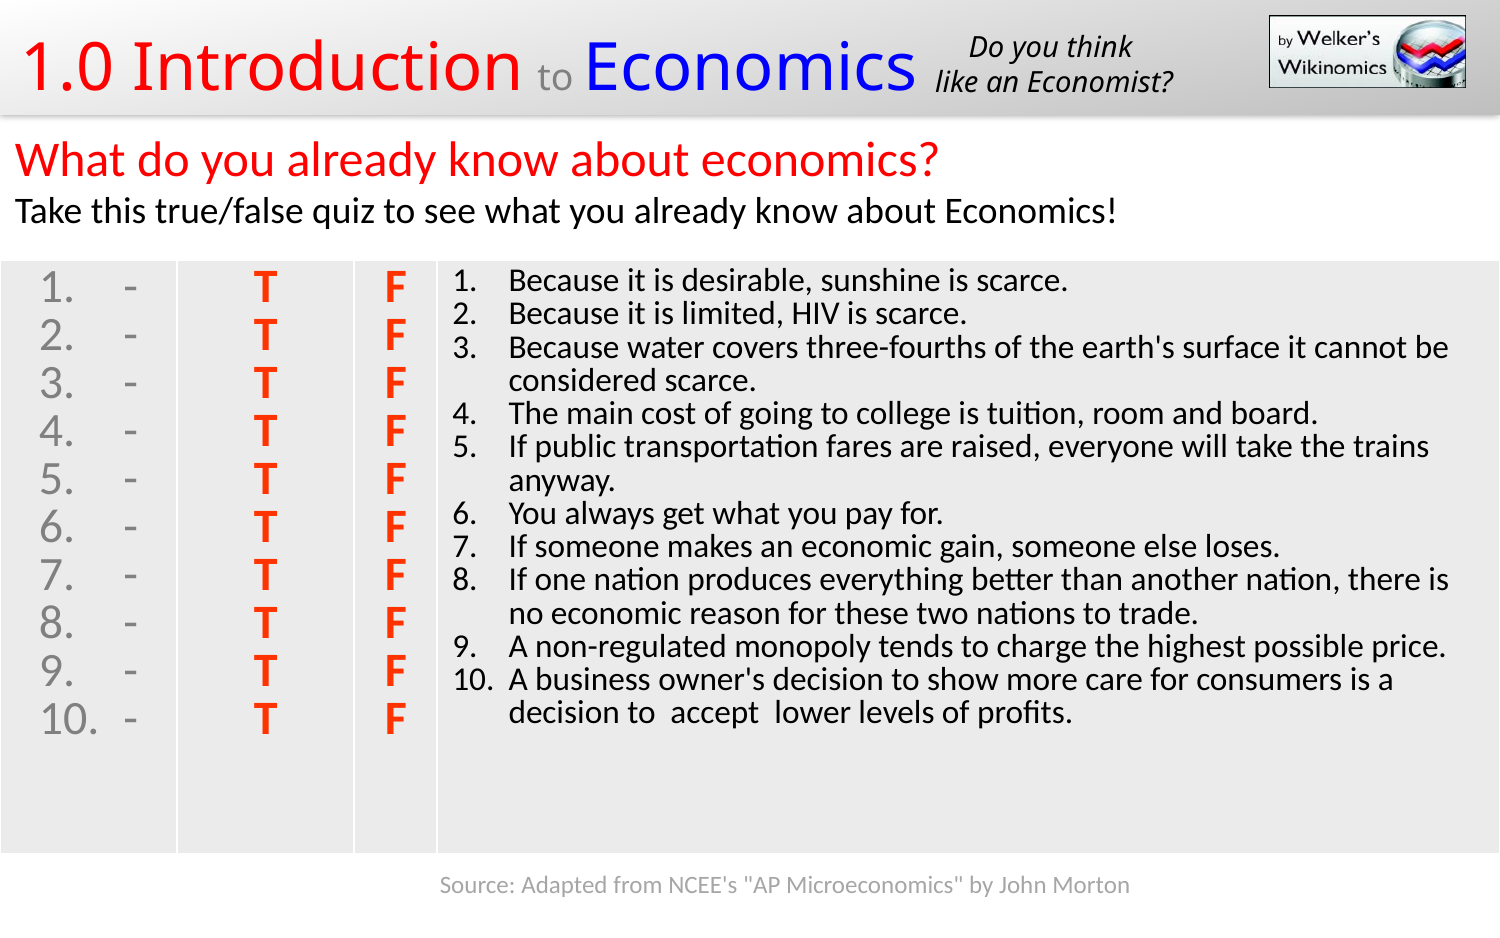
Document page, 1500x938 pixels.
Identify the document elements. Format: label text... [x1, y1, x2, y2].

table_header F F F F F F F F F F [355, 261, 436, 853]
table_header - - - - - - - - - - [1, 261, 176, 853]
text_box Do you think like an Economist? [600, 20, 1500, 106]
picture [1269, 15, 1466, 20]
text_box What do you already know about economics? Take this true/false quiz to see what you already know about Economics! [0, 118, 1317, 239]
text_box Source: Adapted from NCEE's "AP Microeconomics" by John Morton [425, 861, 1500, 907]
table_header T T T T T T T T T T [178, 261, 353, 853]
table_header Because it is desirable, sunshine is scarce. Because it is limited, HIV is scarce. Because water covers three-fourths of the earth's surface it cannot be considered scarce. The main cost of going to college is tuition, room and board. If public transportation fares are raised, everyone will take the trains anyway. You always get what you pay for. If someone makes an economic gain, someone else loses. If one nation produces everything better than another nation, there is no economic reason for these two nations to trade. A non-regulated monopoly tends to charge the highest possible price. A business owner's decision to show more care for consumers is a decision to accept lower levels of profits. [438, 261, 1499, 853]
